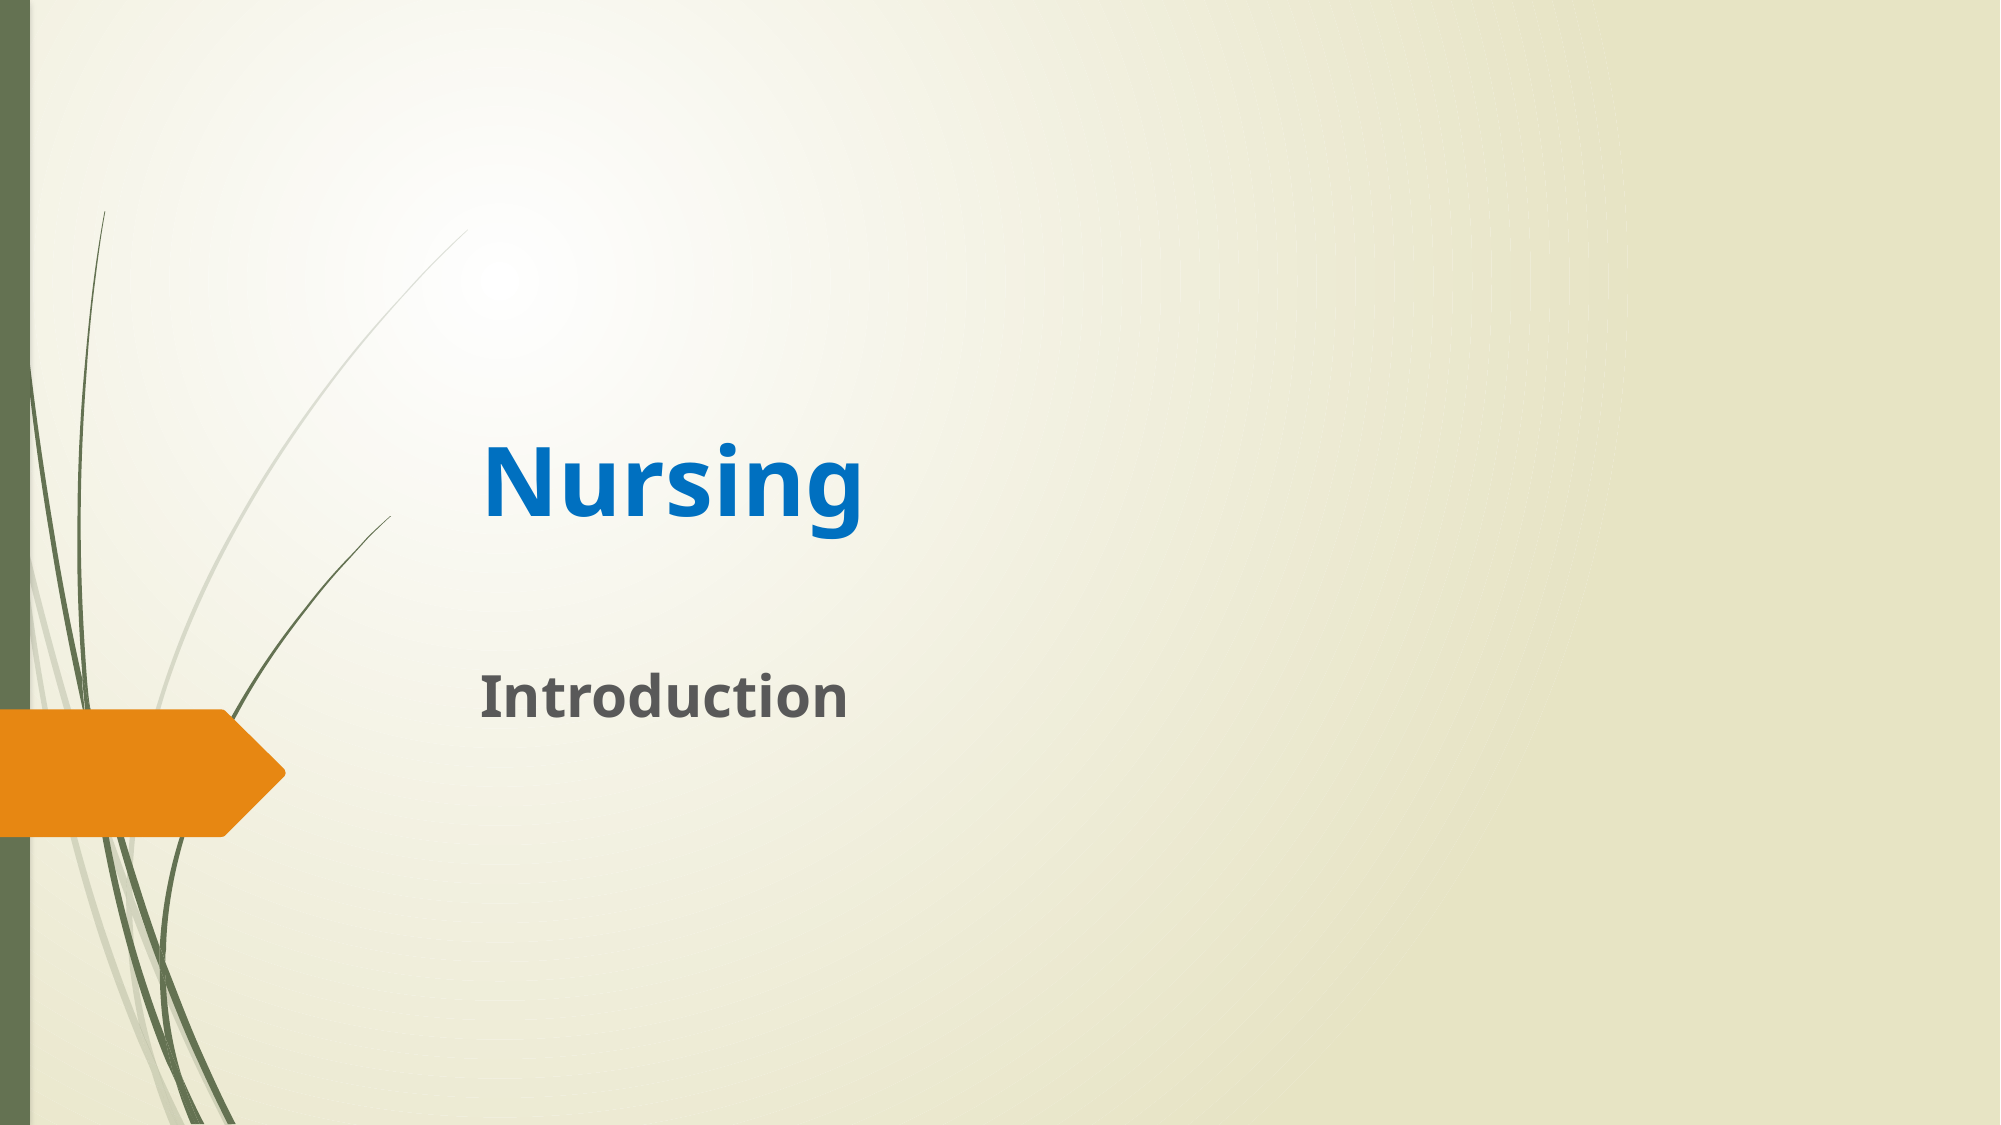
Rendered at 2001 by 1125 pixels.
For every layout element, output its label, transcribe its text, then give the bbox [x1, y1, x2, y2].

subtitle Introduction [465, 652, 1888, 820]
title Nursing [465, 412, 1888, 544]
